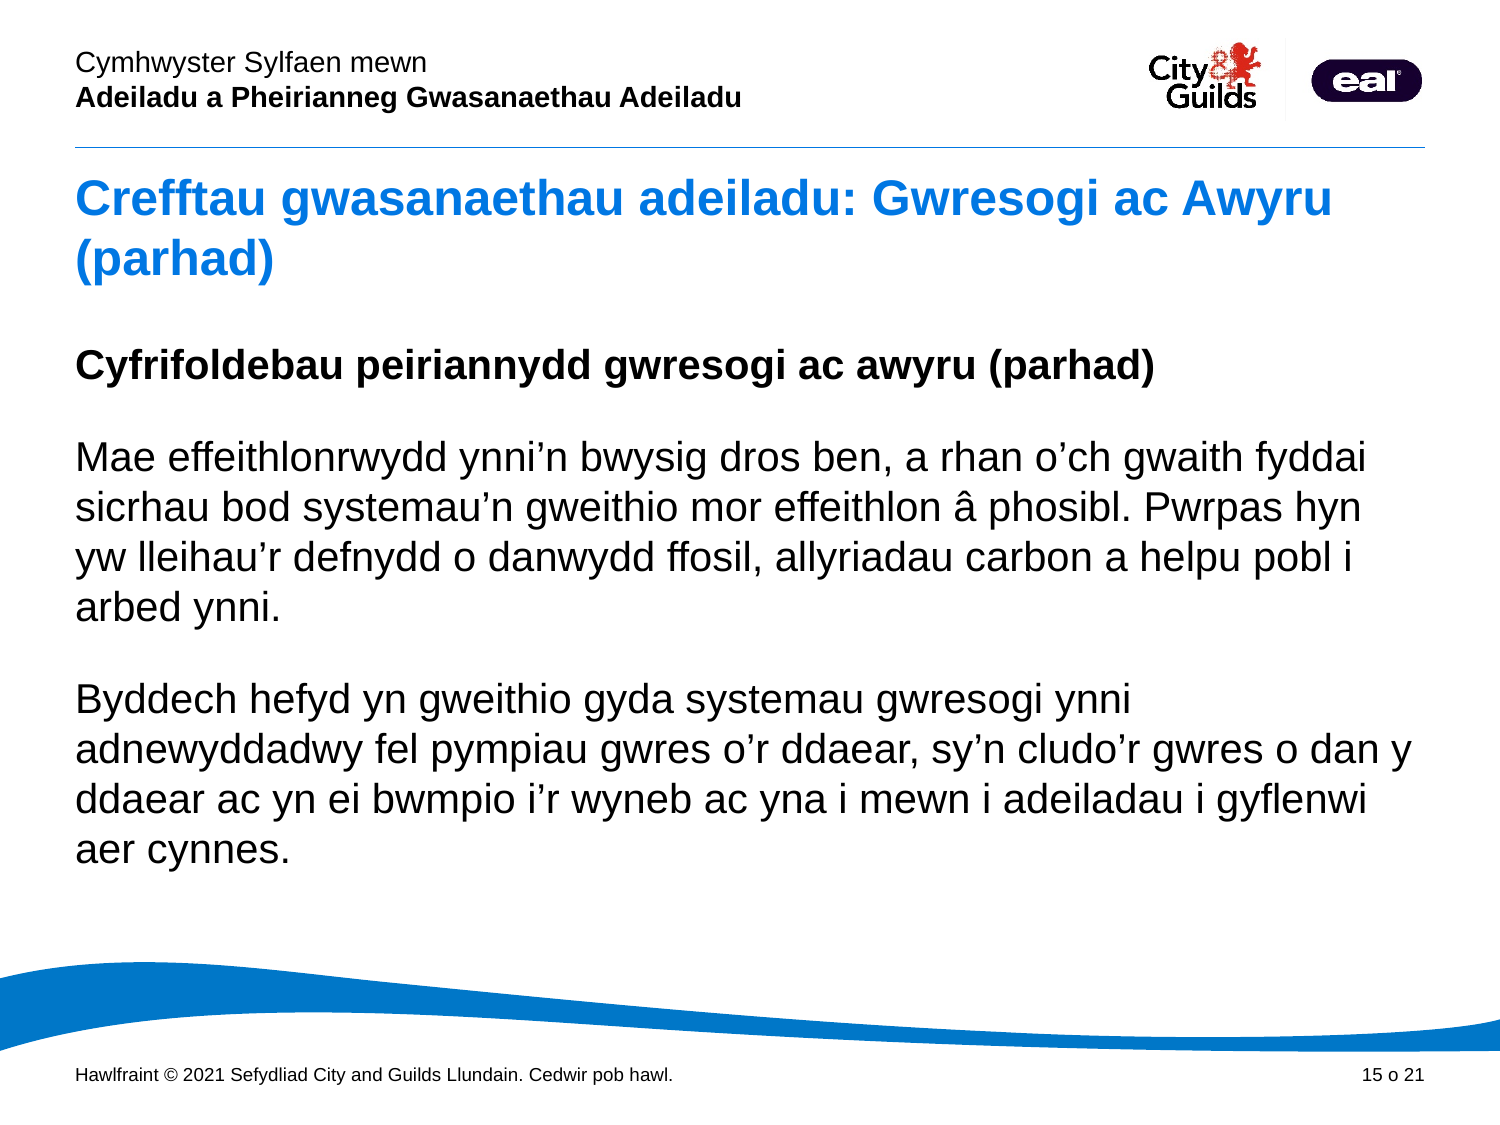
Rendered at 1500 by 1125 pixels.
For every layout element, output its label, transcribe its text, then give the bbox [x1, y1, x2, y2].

title Crefftau gwasanaethau adeiladu: Gwresogi ac Awyru (parhad) [74, 165, 1426, 229]
list Cyfrifoldebau peiriannydd gwresogi ac awyru (parhad) Mae effeithlonrwydd ynni’n bwysig dros ben, a rhan o’ch gwaith fyddai sicrhau bod systemau’n gweithio mor effeithlon â phosibl. Pwrpas hyn yw lleihau’r defnydd o danwydd ffosil, allyriadau carbon a helpu pobl i arbed ynni. Byddech hefyd yn gweithio gyda systemau gwresogi ynni adnewyddadwy fel pympiau gwres o’r ddaear, sy’n cludo’r gwres o dan y ddaear ac yn ei bwmpio i’r wyneb ac yna i mewn i adeiladau i gyflenwi aer cynnes. [74, 337, 1426, 1036]
picture [1149, 38, 1422, 121]
